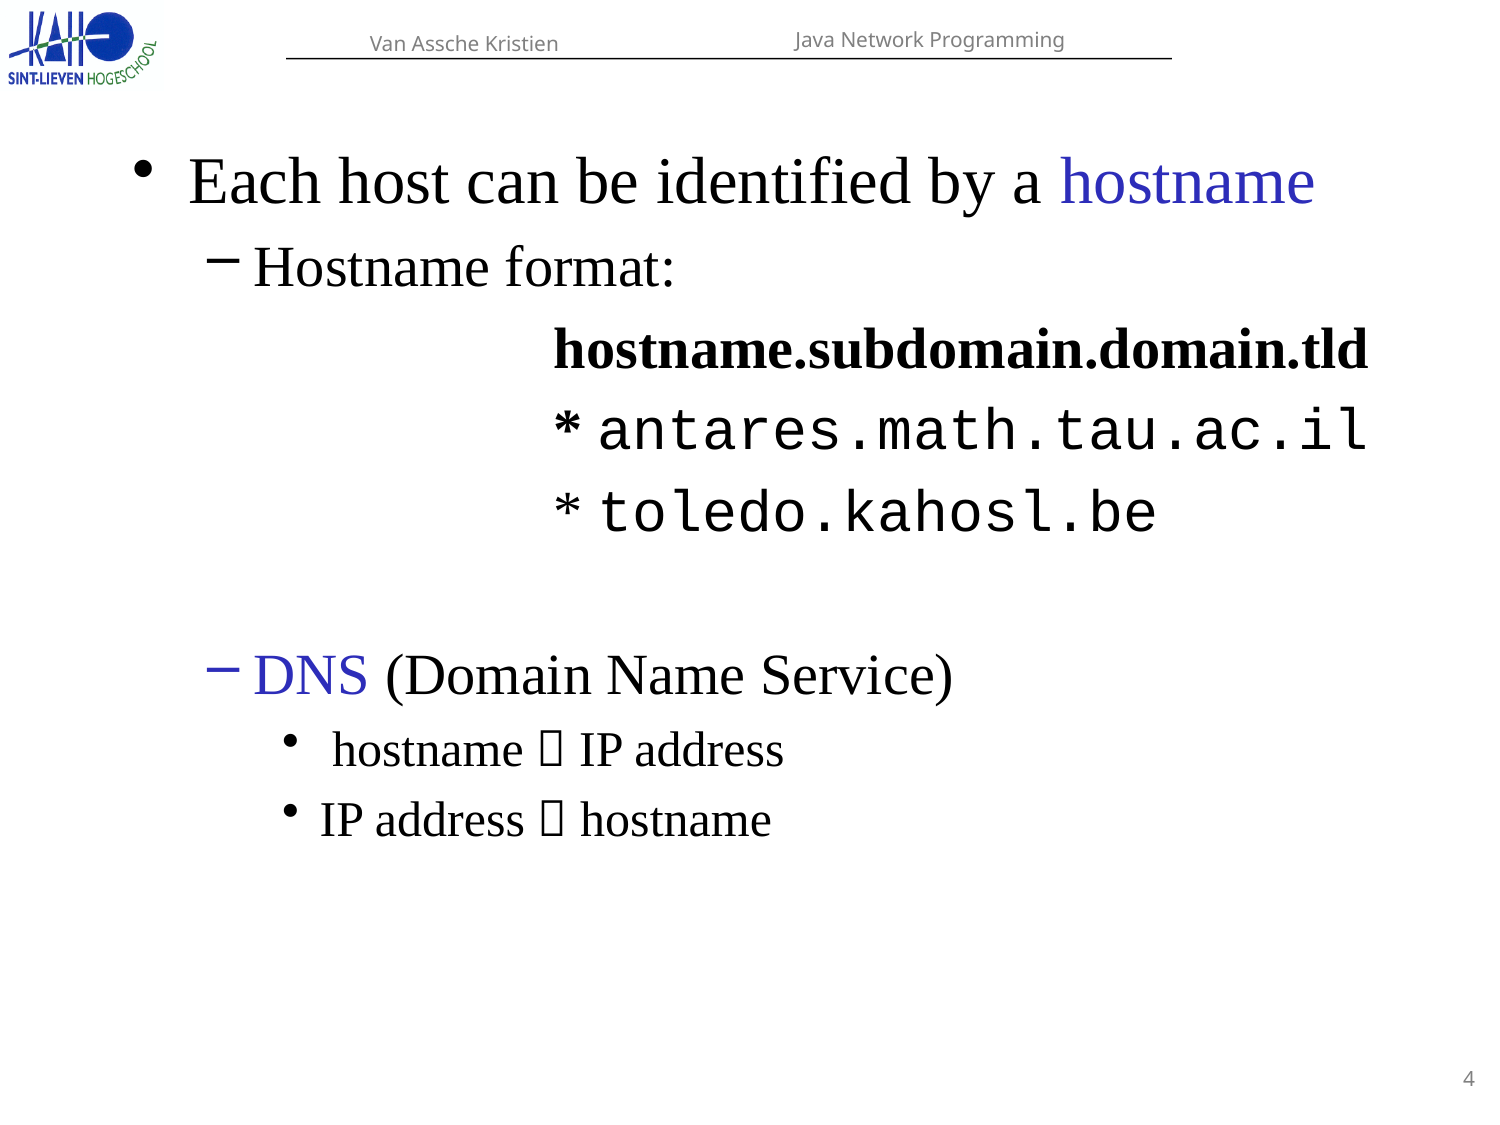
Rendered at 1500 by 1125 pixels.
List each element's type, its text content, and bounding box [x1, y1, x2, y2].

list Each host can be identified by a hostname Hostname format: hostname.subdomain.domain.tld * antares.math.tau.ac.il * toledo.kahosl.be DNS (Domain Name Service) hostname  IP address IP address  hostname [116, 128, 1393, 997]
picture [0, 0, 164, 91]
